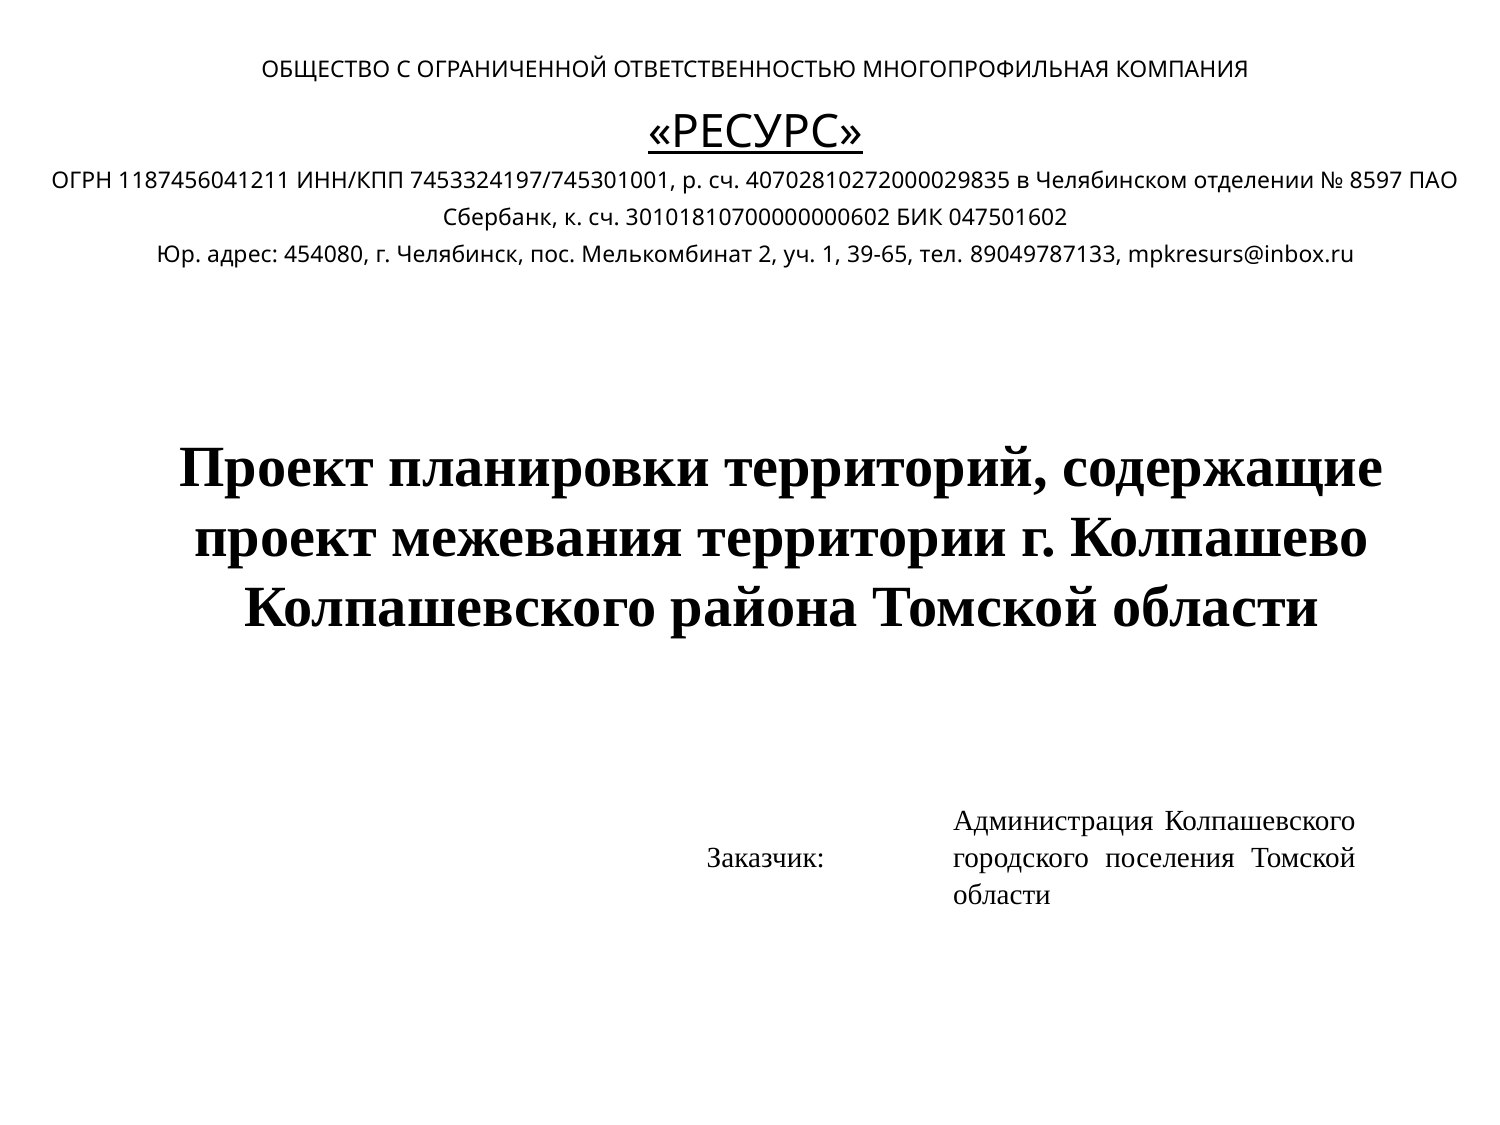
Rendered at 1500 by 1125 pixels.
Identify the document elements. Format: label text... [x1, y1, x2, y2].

title Проект планировки территорий, содержащие проект межевания территории г. Колпашево Колпашевского района Томской области [117, 339, 1447, 727]
table_header Заказчик: [633, 750, 913, 961]
table_header Администрация Колпашевского городского поселения Томской области [913, 750, 1459, 961]
text_box ОБЩЕСТВО С ОГРАНИЧЕННОЙ ОТВЕТСТВЕННОСТЬЮ МНОГОПРОФИЛЬНАЯ КОМПАНИЯ «РЕСУРС» ОГРН 1187456041211 ИНН/КПП 7453324197/745301001, р. сч. 40702810272000029835 в Челябинском отделении № 8597 ПАО Сбербанк, к. сч. 30101810700000000602 БИК 047501602 Юр. адрес: 454080, г. Челябинск, пос. Мелькомбинат 2, уч. 1, 39-65, тел. 89049787133, mpkresurs@inbox.ru [35, 35, 1477, 329]
